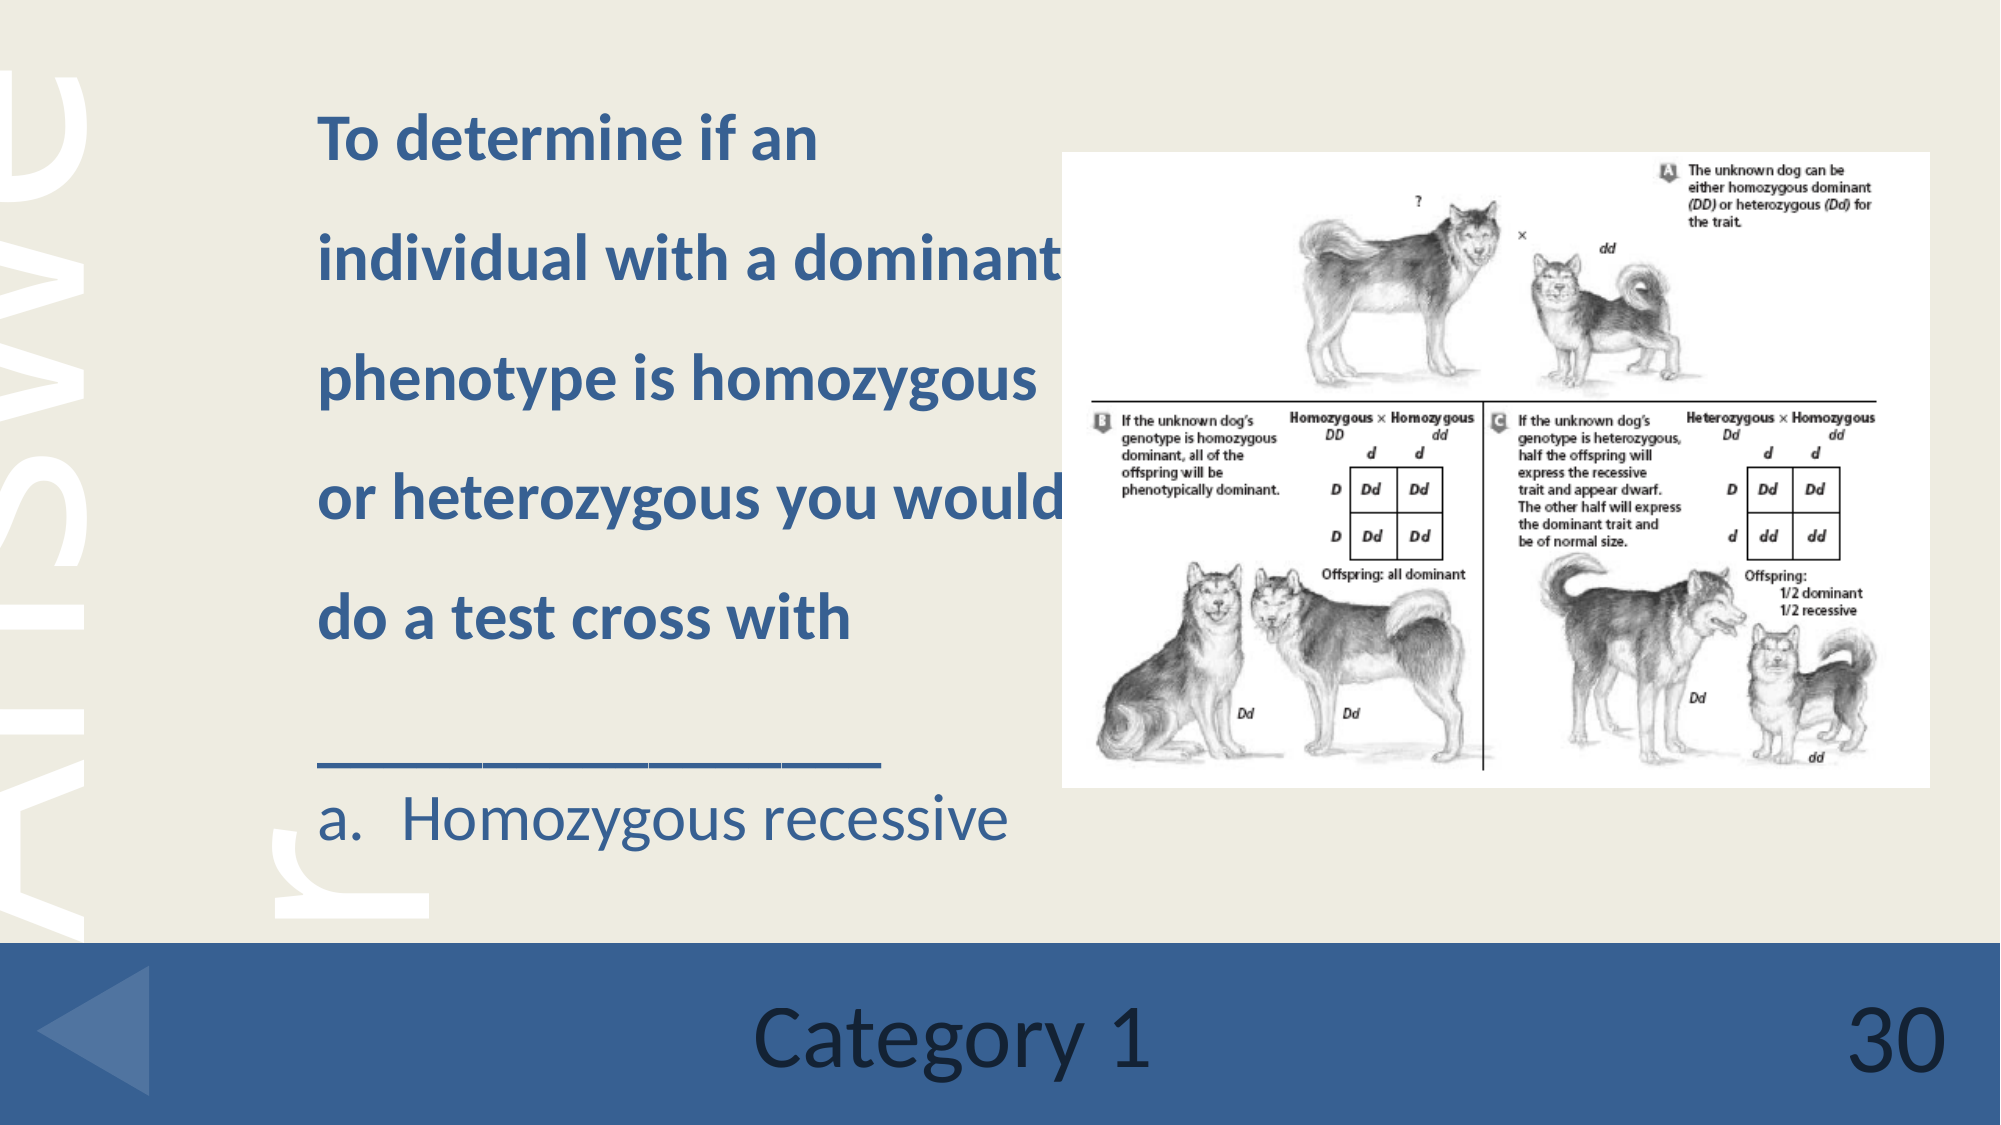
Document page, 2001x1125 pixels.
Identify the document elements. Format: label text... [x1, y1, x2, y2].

list To determine if an individual with a dominant phenotype is homozygous or heterozygous you would do a test cross with _________________ Homozygous recessive [302, 29, 1098, 877]
list 30 [1854, 967, 1963, 1097]
title Category 1 [53, 937, 1854, 1125]
picture [1062, 152, 1930, 788]
